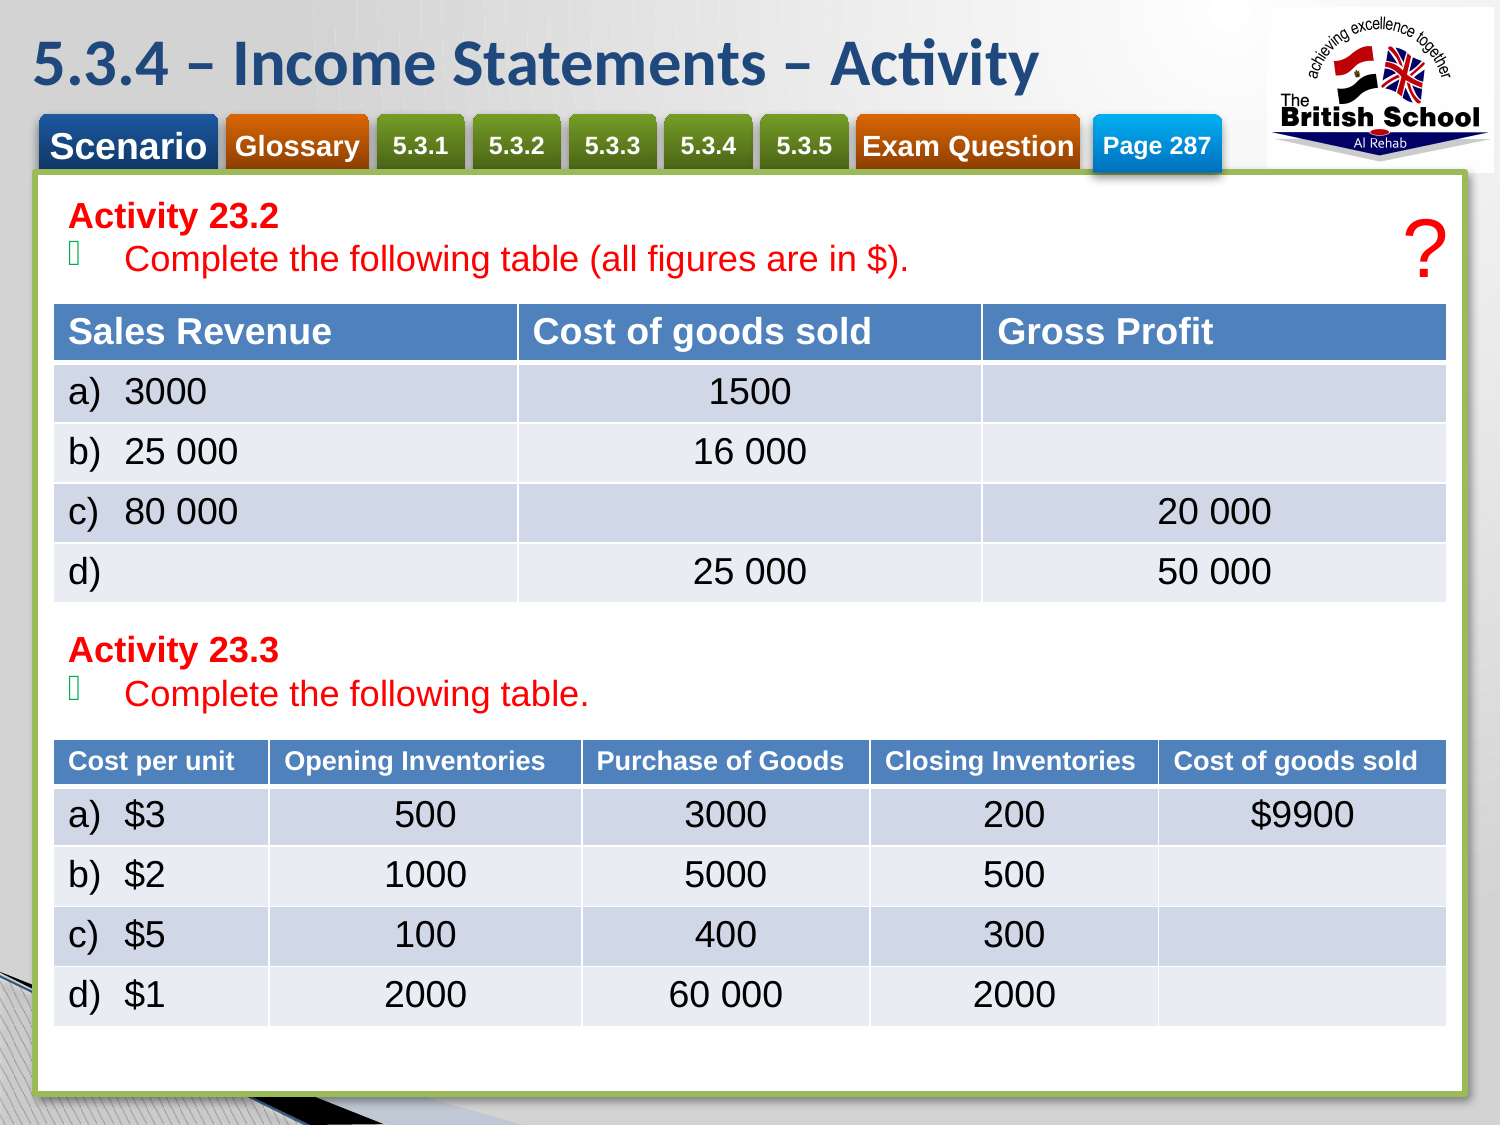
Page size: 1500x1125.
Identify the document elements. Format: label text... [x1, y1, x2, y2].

table_cell [1159, 907, 1446, 966]
table_header Gross Profit [983, 304, 1446, 360]
table_cell 100 [270, 907, 581, 966]
picture [1267, 7, 1495, 173]
text_box Activity 23.2 Complete the following table (all figures are in $). Activity 23.3 Complete the following table. [53, 184, 1459, 721]
table_cell 500 [270, 789, 581, 845]
table_cell 16 000 [519, 424, 981, 482]
table_header Closing Inventories [871, 740, 1158, 784]
table_cell [983, 365, 1446, 422]
table_header Purchase of Goods [583, 740, 869, 784]
table_cell [1159, 967, 1446, 1026]
table_cell $5 [54, 907, 268, 966]
table_cell 1000 [270, 847, 581, 906]
text_box ? [1387, 186, 1447, 302]
table_cell 25 000 [54, 424, 517, 482]
table_cell 60 000 [583, 967, 869, 1026]
table_cell 200 [871, 789, 1158, 845]
table_header Cost per unit [54, 740, 268, 784]
table_header Sales Revenue [54, 304, 517, 360]
table_cell 3000 [583, 789, 869, 845]
table_cell 1500 [519, 365, 981, 422]
table_cell 20 000 [983, 484, 1446, 542]
table_cell $1 [54, 967, 268, 1026]
table_header Opening Inventories [270, 740, 581, 784]
table_cell 2000 [270, 967, 581, 1026]
table_cell 5000 [583, 847, 869, 906]
table_cell 80 000 [54, 484, 517, 542]
text_box Page 287 [1092, 114, 1223, 173]
table_cell $9900 [1159, 789, 1446, 845]
table_cell $3 [54, 789, 268, 845]
table_cell [519, 484, 981, 542]
table_cell 3000 [54, 365, 517, 422]
table_cell [1159, 847, 1446, 906]
table_cell 2000 [871, 967, 1158, 1026]
table_cell $2 [54, 847, 268, 906]
picture [281, 1114, 303, 1125]
table_header Cost of goods sold [519, 304, 981, 360]
table_cell 500 [871, 847, 1158, 906]
table_cell 400 [583, 907, 869, 966]
table_cell [983, 424, 1446, 482]
table_cell [54, 544, 517, 602]
table_cell 50 000 [983, 544, 1446, 602]
table_cell 25 000 [519, 544, 981, 602]
table_header Cost of goods sold [1159, 740, 1446, 784]
title 5.3.4 – Income Statements – Activity [17, 7, 1282, 110]
table_cell 300 [871, 907, 1158, 966]
